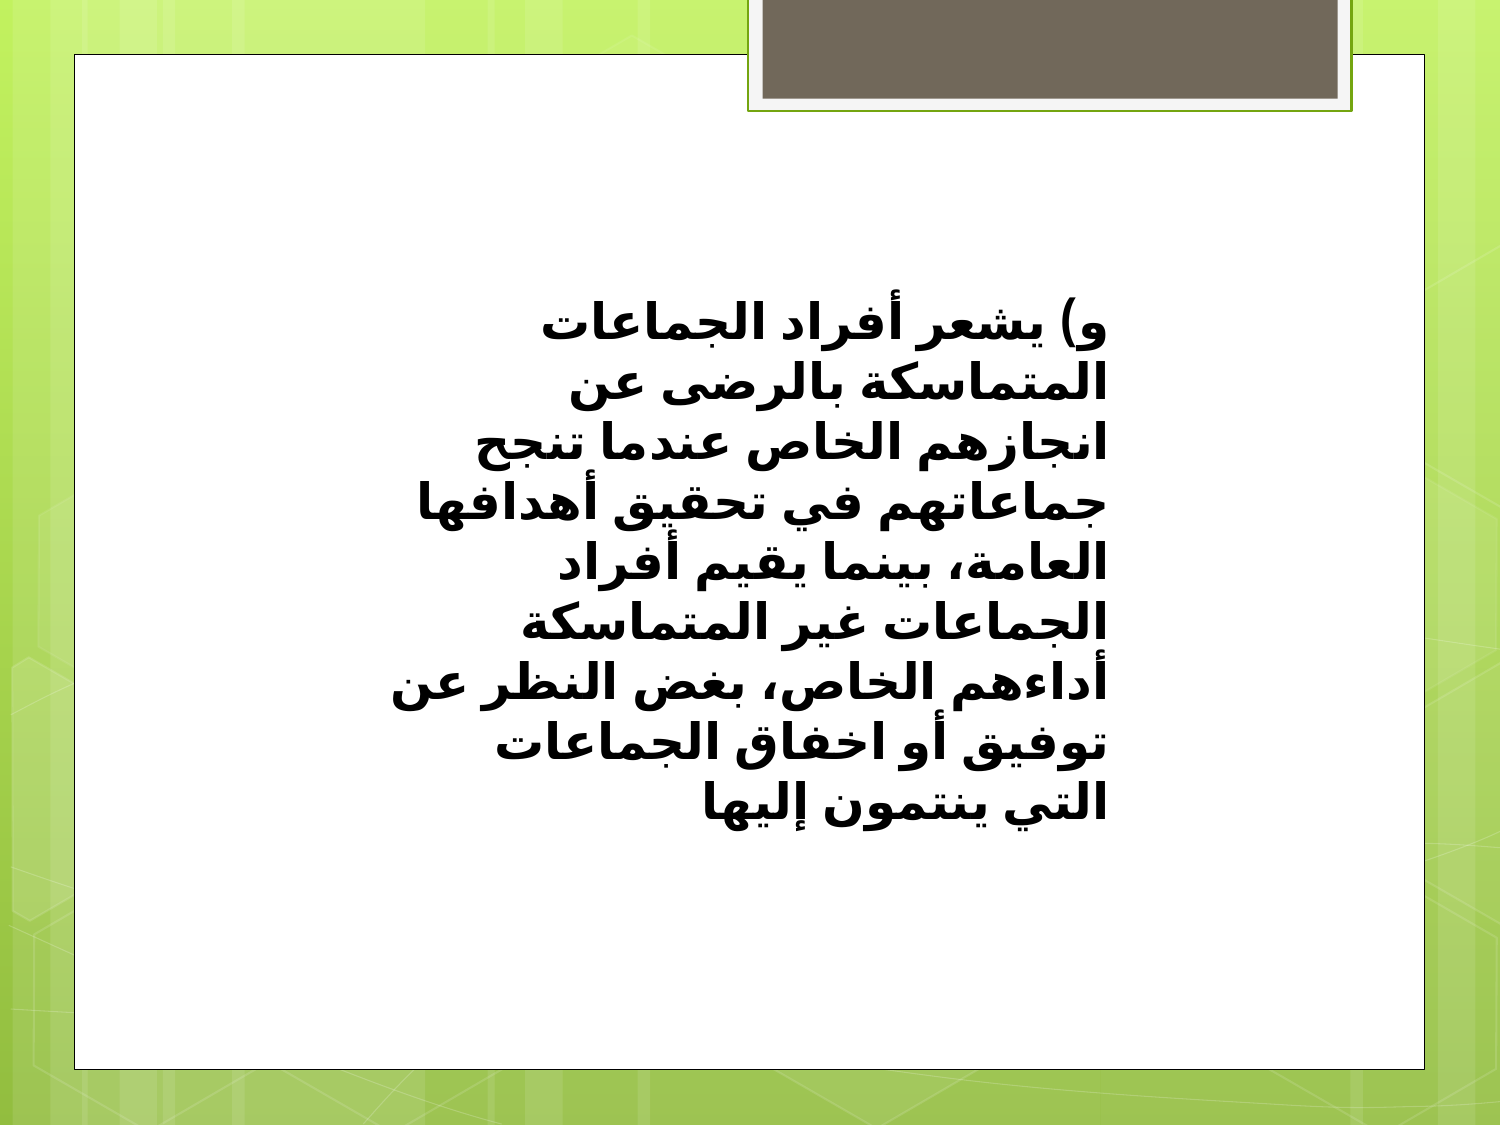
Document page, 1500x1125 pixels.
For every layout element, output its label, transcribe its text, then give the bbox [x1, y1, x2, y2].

text_box و) يشعر أفراد الجماعات المتماسكة بالرضى عن انجازهم الخاص عندما تنجح جماعاتهم في تحقيق أهدافها العامة، بينما يقيم أفراد الجماعات غير المتماسكة أداءهم الخاص، بغض النظر عن توفيق أو اخفاق الجماعات التي ينتمون إليها [374, 282, 1125, 837]
